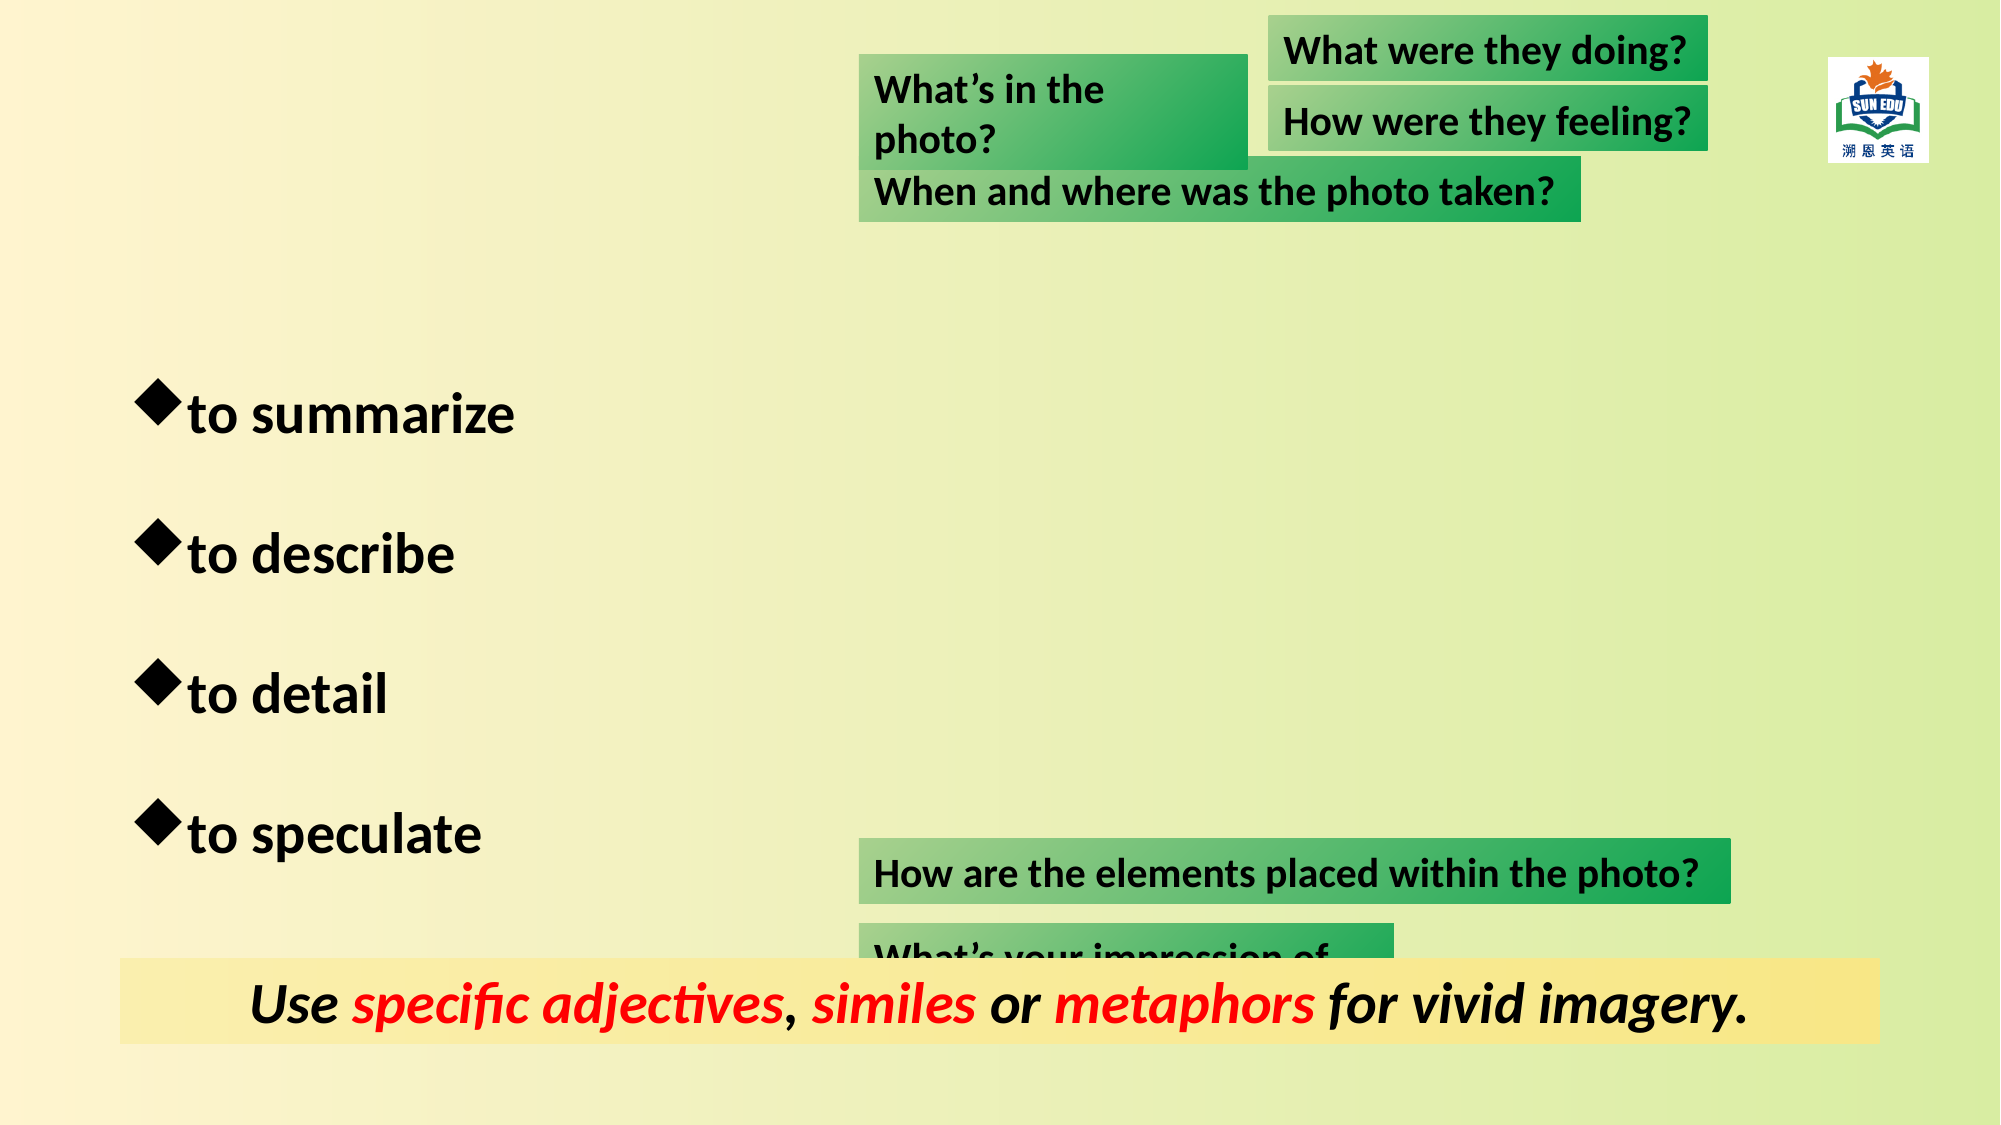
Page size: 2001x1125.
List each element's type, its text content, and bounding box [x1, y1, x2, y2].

text_box What’s in the photo? [858, 54, 1248, 170]
text_box When and where was the photo taken? [858, 156, 1581, 222]
text_box How were they feeling? [1268, 85, 1708, 151]
text_box How are the elements placed within the photo? [858, 838, 1731, 904]
text_box What were they doing? [1268, 15, 1708, 81]
text_box to summarize to describe to detail to speculate [114, 367, 642, 943]
picture [1828, 57, 1929, 163]
text_box What’s your impression of it? [858, 923, 1394, 958]
text_box Use specific adjectives, similes or metaphors for vivid imagery. [120, 958, 1880, 1044]
